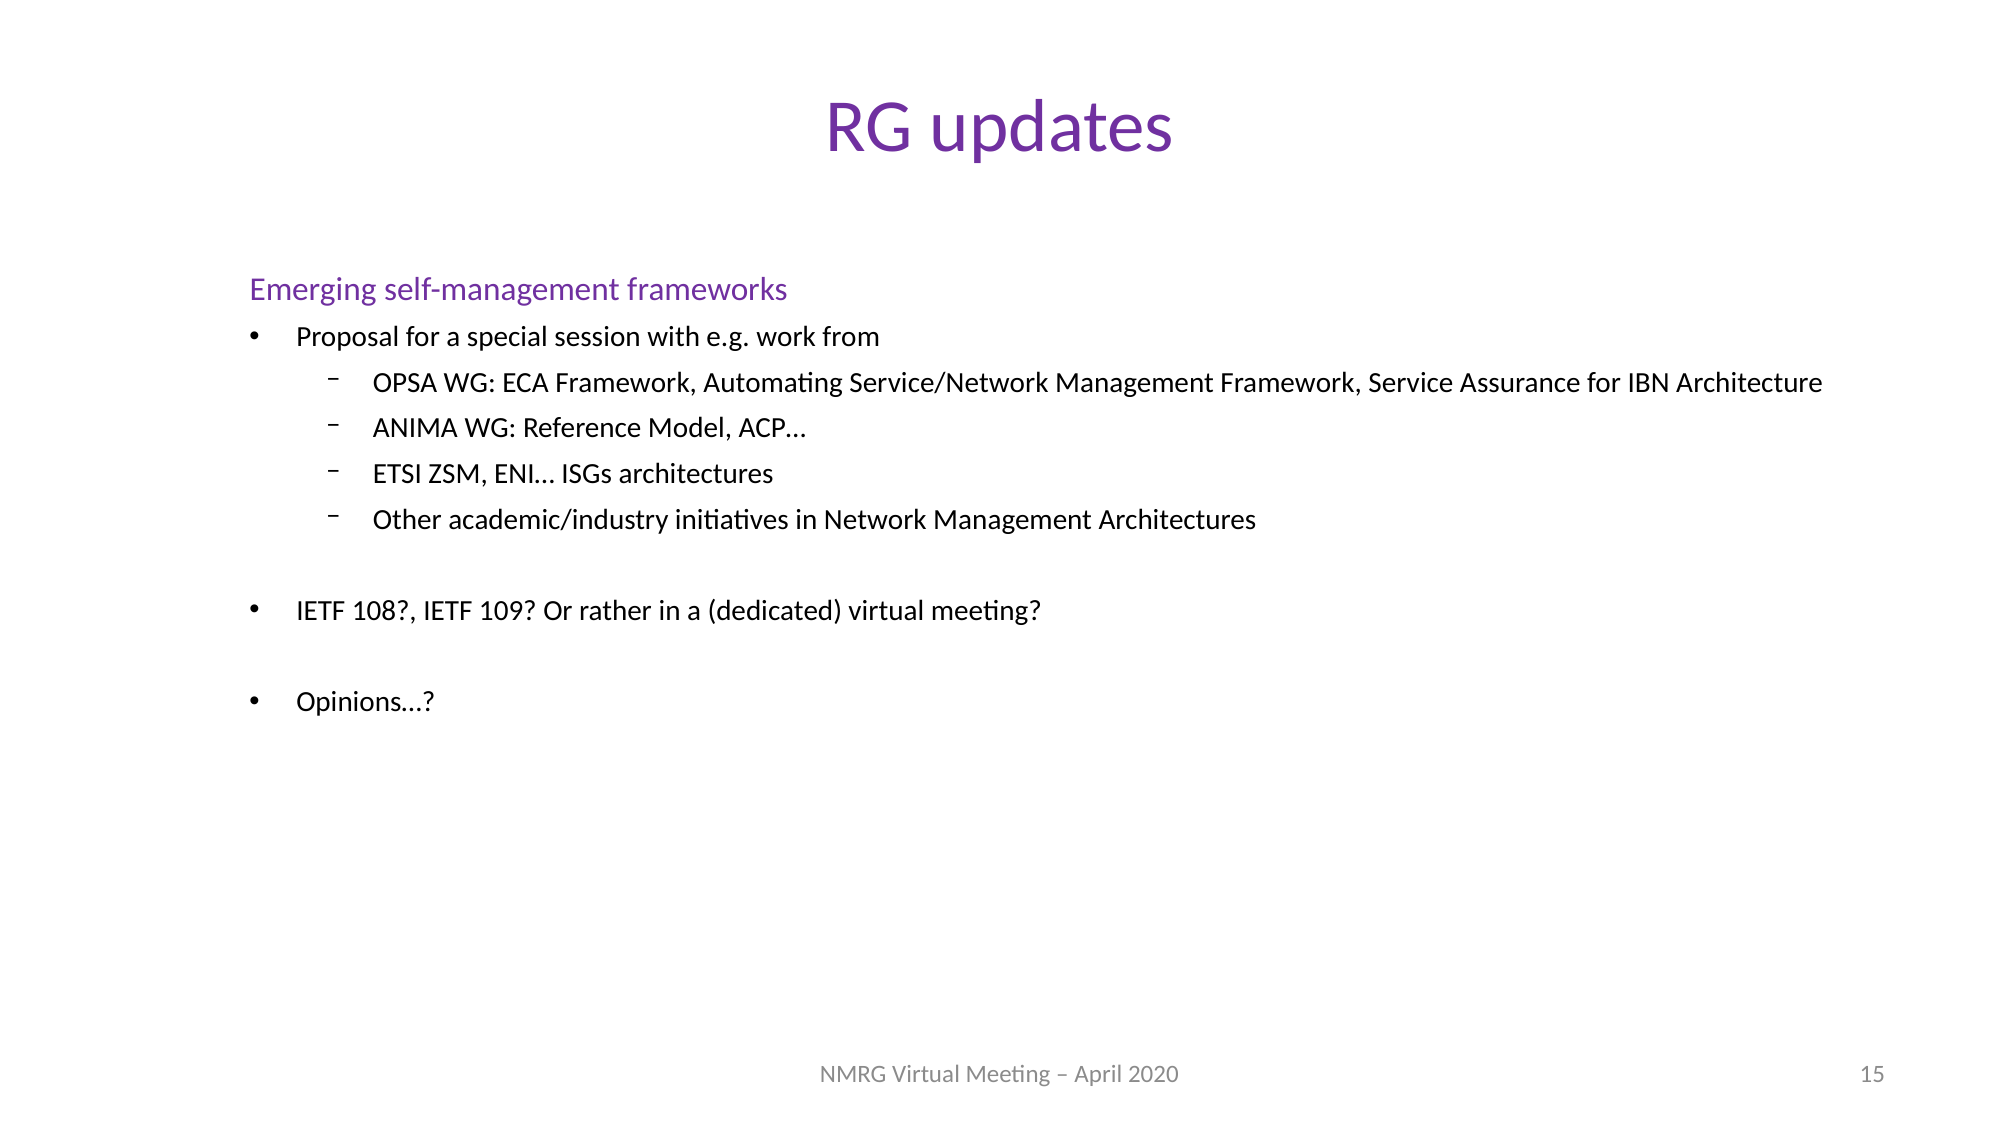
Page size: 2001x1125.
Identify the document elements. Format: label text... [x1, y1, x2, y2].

text_box NMRG Virtual Meeting – April 2020 [683, 1042, 1317, 1103]
text_box Emerging self-management frameworks Proposal for a special session with e.g. work from OPSA WG: ECA Framework, Automating Service/Network Management Framework, Service Assurance for IBN Architecture ANIMA WG: Reference Model, ACP… ETSI ZSM, ENI… ISGs architectures Other academic/industry initiatives in Network Management Architectures IETF 108?, IETF 109? Or rather in a (dedicated) virtual meeting? Opinions…? [161, 247, 1900, 1005]
text_box 15 [1433, 1042, 1900, 1103]
text_box RG updates [99, 55, 1900, 188]
